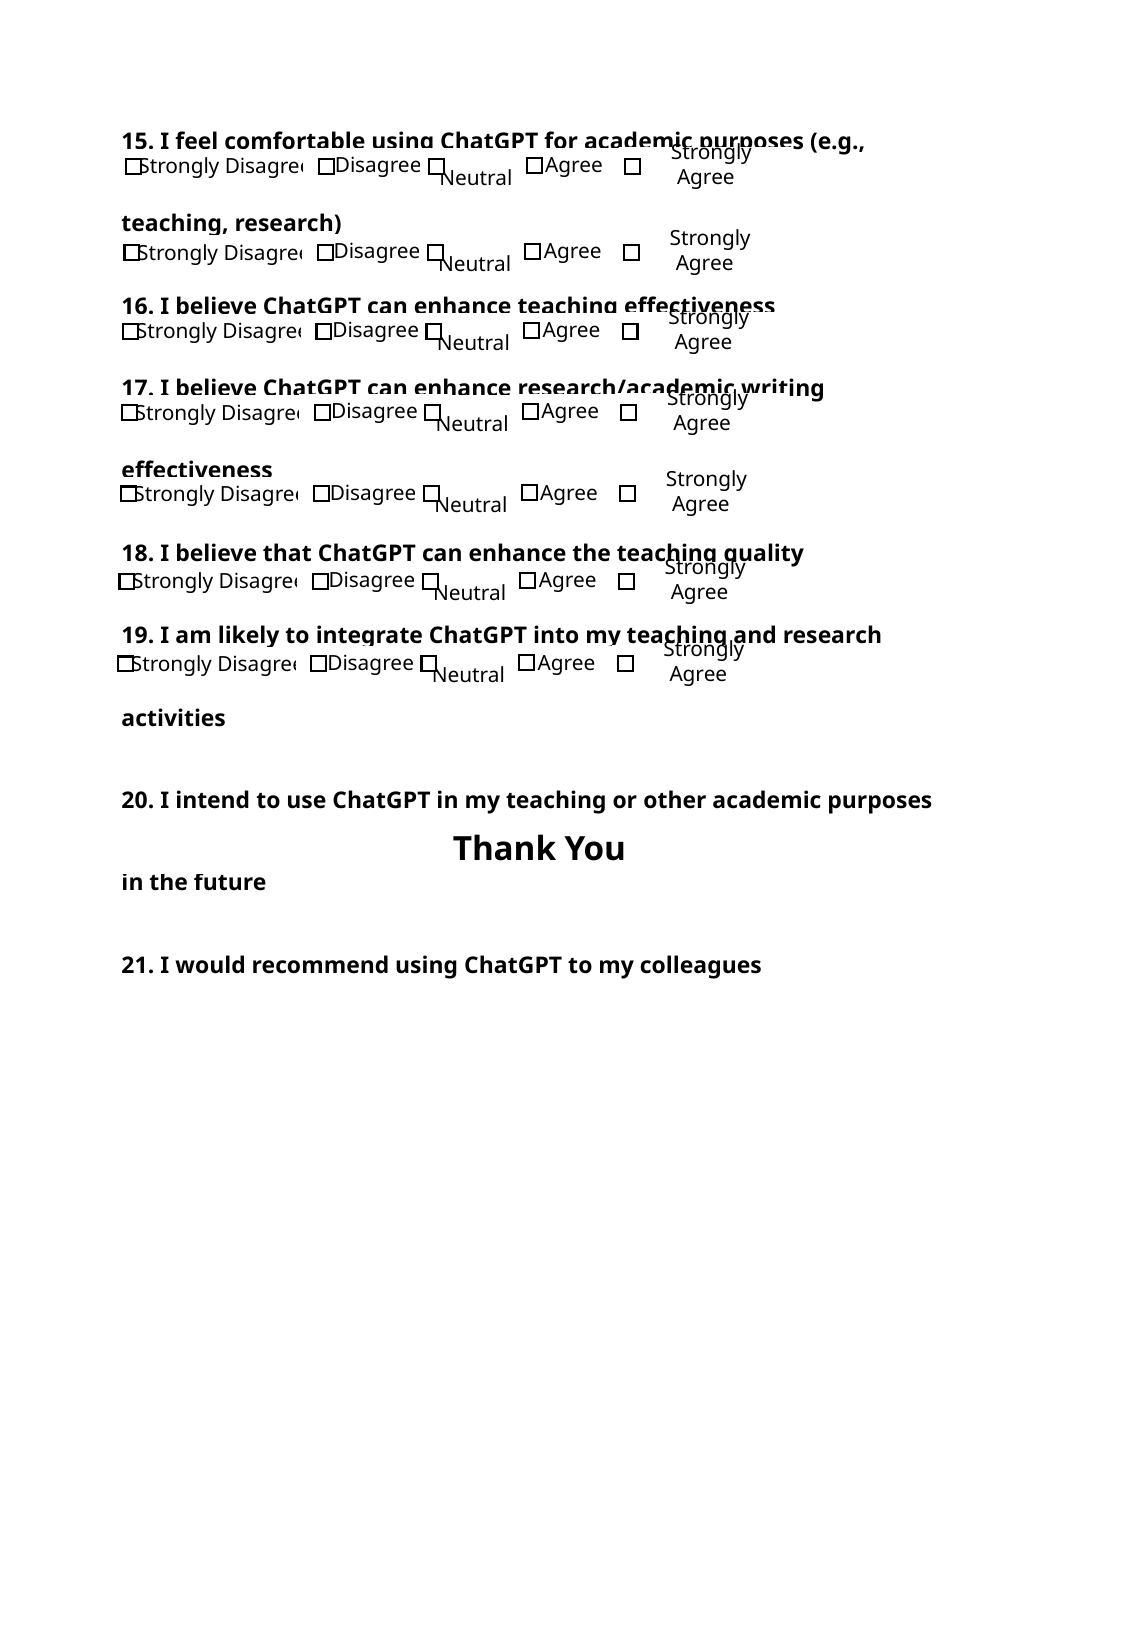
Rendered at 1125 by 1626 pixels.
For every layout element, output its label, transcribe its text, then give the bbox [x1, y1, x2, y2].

text_box Strongly Disagree [109, 647, 320, 679]
text_box [117, 655, 134, 672]
text_box [617, 655, 634, 672]
text_box Disagree [302, 234, 452, 267]
text_box Disagree [297, 563, 414, 596]
text_box Neutral [420, 148, 517, 181]
text_box [519, 572, 536, 589]
text_box 15. I feel comfortable using ChatGPT for academic purposes (e.g., teaching, research) 16. I believe ChatGPT can enhance teaching effectiveness 17. I believe ChatGPT can enhance research/academic writing effectiveness 18. I believe that ChatGPT can enhance the teaching quality 19. I am likely to integrate ChatGPT into my teaching and research activities 20. I intend to use ChatGPT in my teaching or other academic purposes in the future 21. I would recommend using ChatGPT to my colleagues [106, 64, 966, 820]
text_box Neutral [413, 646, 510, 678]
text_box Disagree [303, 148, 420, 181]
text_box [314, 404, 331, 421]
text_box Neutral [417, 395, 513, 427]
text_box [422, 573, 439, 590]
text_box [523, 322, 540, 339]
text_box [524, 243, 541, 260]
text_box Strongly Disagree [116, 149, 328, 182]
text_box Agree [511, 563, 625, 596]
text_box Strongly Disagree [110, 564, 322, 597]
text_box Agree [510, 646, 623, 678]
text_box [123, 244, 140, 261]
text_box Strongly Agree [612, 645, 785, 677]
text_box Strongly Disagree [114, 314, 325, 347]
text_box Agree [512, 476, 626, 508]
text_box Disagree [299, 394, 449, 427]
text_box Agree [513, 394, 627, 427]
text_box Strongly Agree [619, 147, 792, 180]
text_box Disagree [301, 313, 418, 346]
text_box Neutral [415, 476, 512, 508]
text_box Strongly Agree [614, 475, 787, 507]
text_box [424, 404, 441, 421]
text_box [317, 244, 334, 261]
text_box [118, 573, 135, 590]
text_box 15. I feel comfortable using ChatGPT for academic purposes (e.g., teaching, research) 16. I believe ChatGPT can enhance teaching effectiveness 17. I believe ChatGPT can enhance research/academic writing effectiveness 18. I believe that ChatGPT can enhance the teaching quality 19. I am likely to integrate ChatGPT into my teaching and research activities 20. I intend to use ChatGPT in my teaching or other academic purposes in the future 21. I would recommend using ChatGPT to my colleagues [106, 874, 966, 986]
text_box [312, 573, 329, 590]
text_box [423, 485, 440, 502]
text_box [522, 403, 539, 420]
text_box [623, 244, 640, 261]
text_box Neutral [414, 563, 511, 596]
text_box Strongly Agree [618, 233, 791, 266]
text_box Disagree [296, 646, 413, 678]
text_box [425, 323, 442, 340]
text_box Agree [516, 234, 630, 267]
text_box Neutral [418, 313, 515, 346]
text_box [618, 573, 635, 590]
text_box Neutral [419, 235, 516, 267]
text_box [122, 323, 139, 340]
text_box Strongly Agree [613, 562, 786, 595]
text_box Agree [517, 148, 631, 181]
text_box Strongly Disagree [115, 235, 327, 268]
text_box [518, 654, 535, 671]
text_box [620, 404, 637, 421]
text_box Strongly Agree [616, 393, 789, 426]
text_box [313, 485, 330, 502]
text_box [619, 485, 636, 502]
text_box Strongly Disagree [111, 477, 323, 509]
text_box [624, 158, 641, 175]
text_box [125, 158, 142, 175]
text_box [526, 157, 543, 174]
text_box [427, 244, 444, 261]
text_box [120, 485, 137, 502]
text_box Disagree [298, 476, 415, 508]
text_box Thank You [74, 820, 1005, 874]
text_box [318, 158, 335, 175]
text_box Strongly Agree [617, 312, 790, 345]
text_box Agree [515, 313, 628, 346]
text_box [310, 655, 327, 672]
text_box [121, 404, 138, 421]
text_box [622, 323, 639, 340]
text_box [428, 158, 445, 175]
text_box Strongly Disagree [113, 395, 324, 428]
text_box [521, 484, 538, 501]
text_box [420, 655, 437, 672]
text_box [315, 323, 332, 340]
